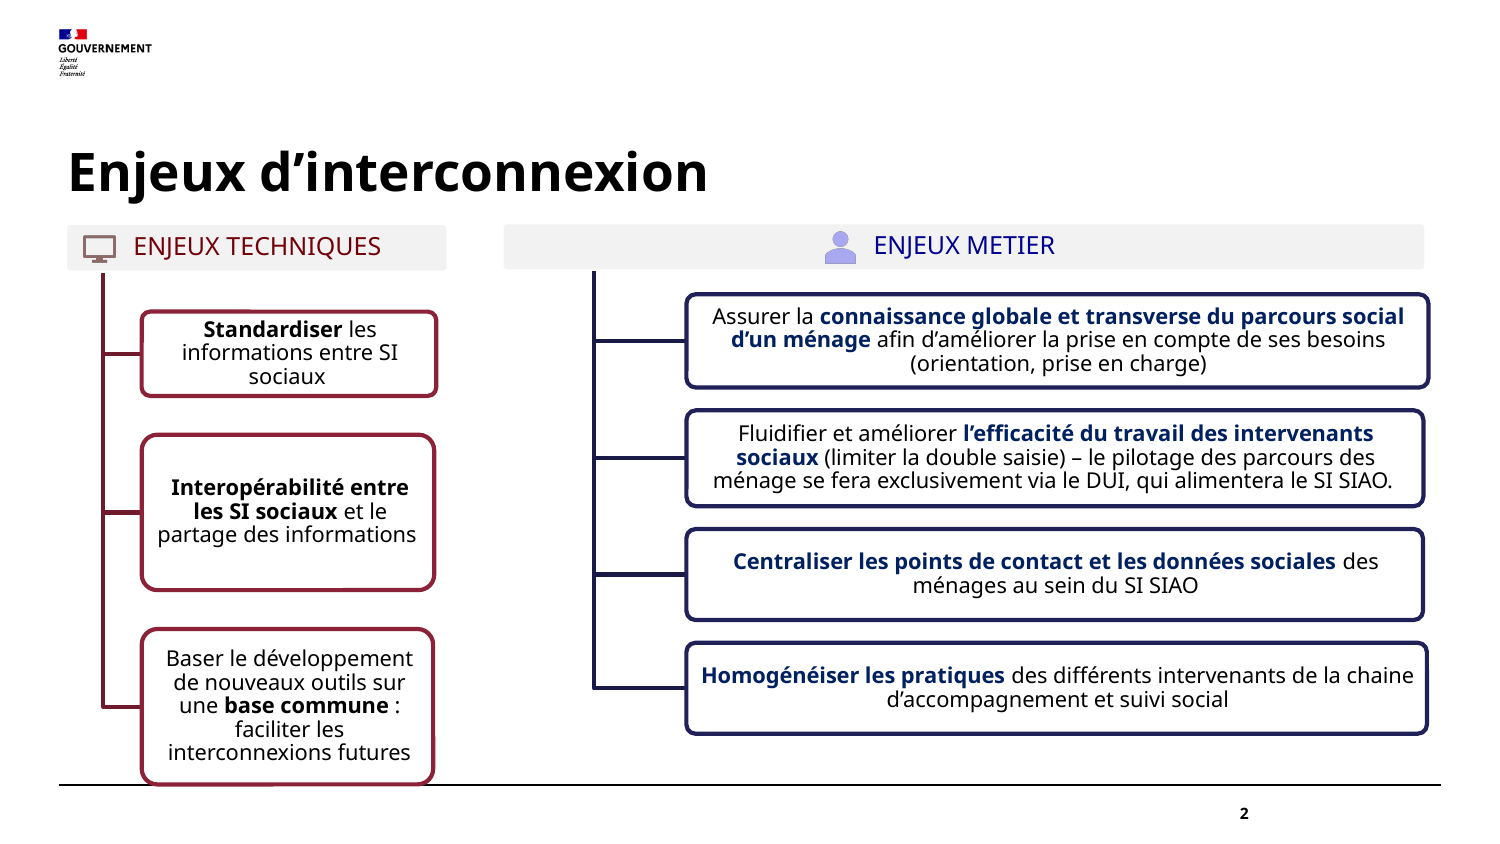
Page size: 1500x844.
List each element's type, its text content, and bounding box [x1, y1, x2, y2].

picture [47, 17, 166, 107]
title Enjeux d’interconnexion [67, 116, 1429, 221]
picture [818, 224, 863, 270]
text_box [0, 222, 532, 785]
picture [80, 230, 119, 269]
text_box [500, 196, 1429, 760]
text_box 2 [1027, 784, 1249, 844]
